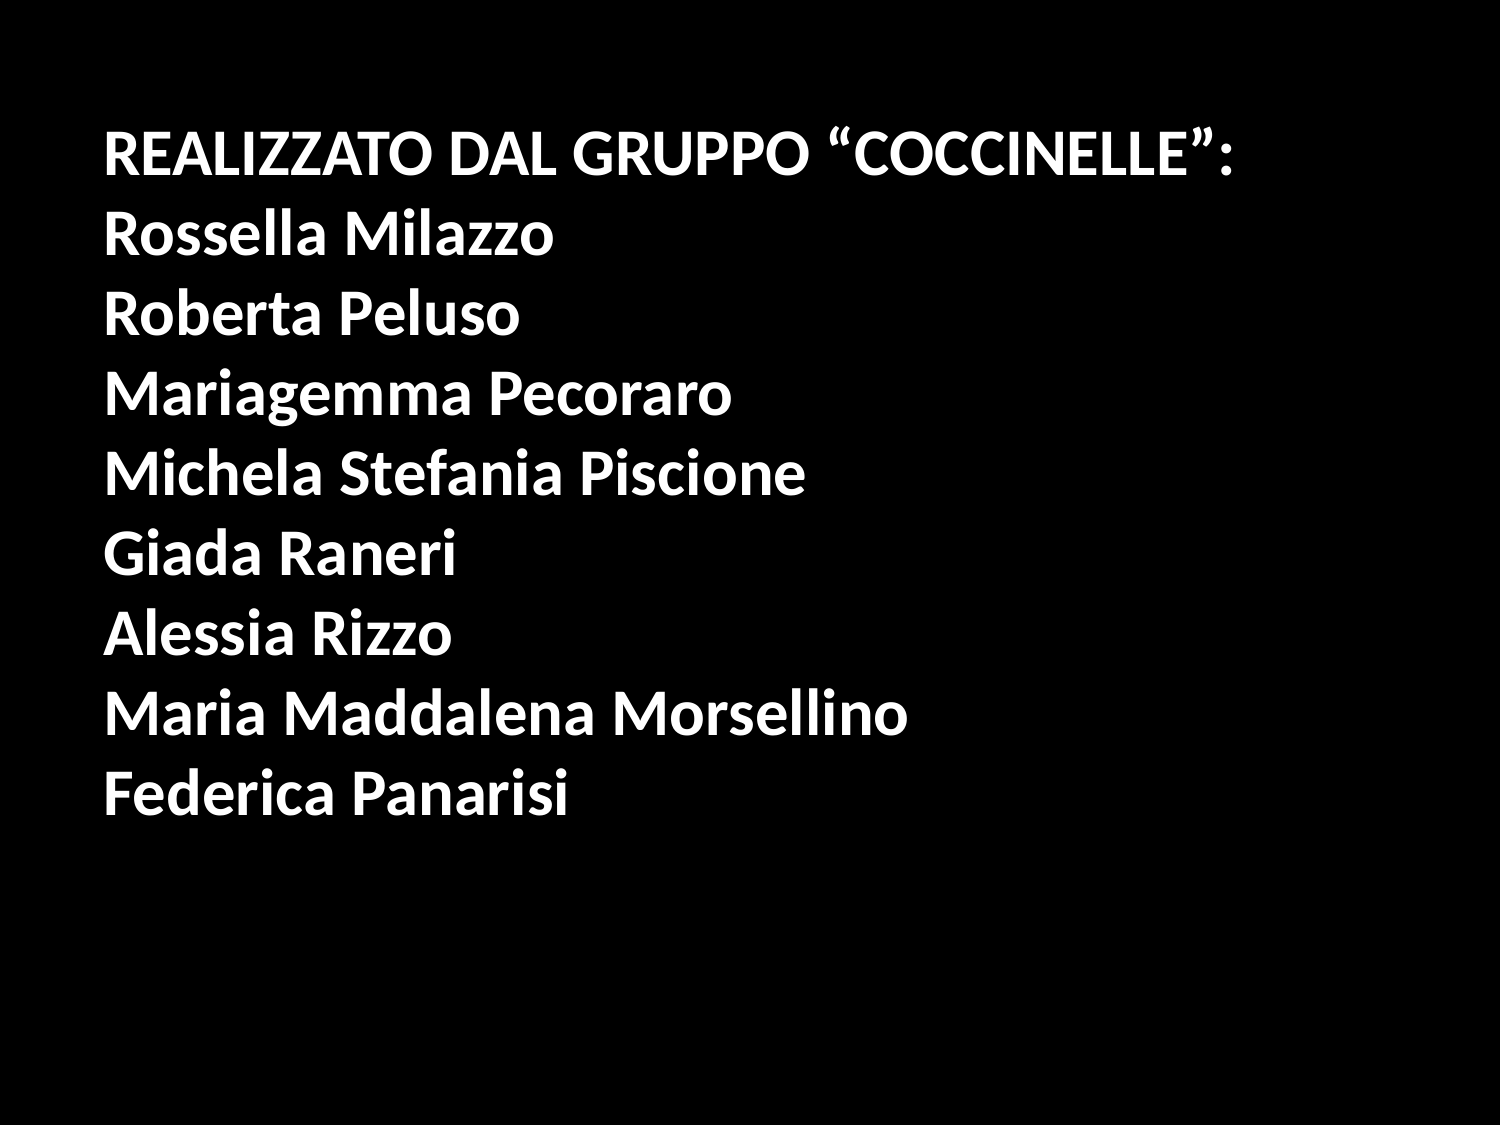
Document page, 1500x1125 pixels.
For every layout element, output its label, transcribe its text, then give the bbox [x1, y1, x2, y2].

text_box REALIZZATO DAL GRUPPO “COCCINELLE”: Rossella Milazzo Roberta Peluso Mariagemma Pecoraro Michela Stefania Piscione Giada Raneri Alessia Rizzo Maria Maddalena Morsellino Federica Panarisi [88, 101, 1376, 997]
